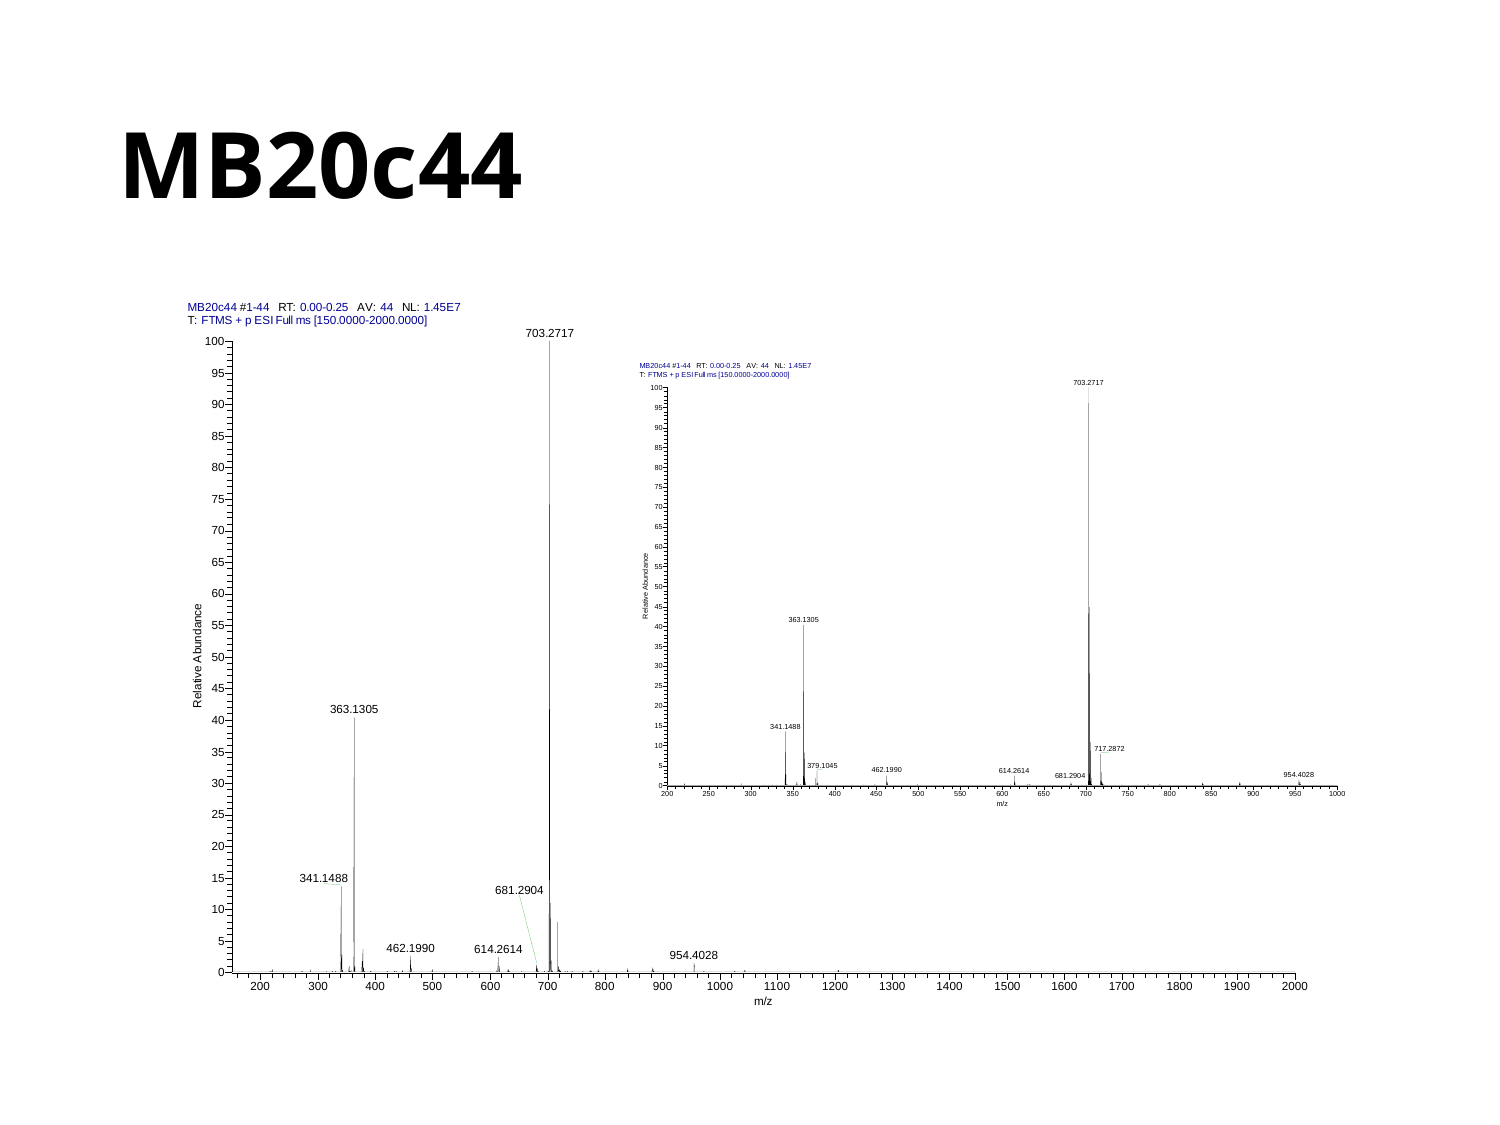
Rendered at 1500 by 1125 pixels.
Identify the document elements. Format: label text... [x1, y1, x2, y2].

title MB20c44 [103, 59, 1397, 278]
picture [638, 361, 1350, 812]
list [186, 299, 1314, 1014]
